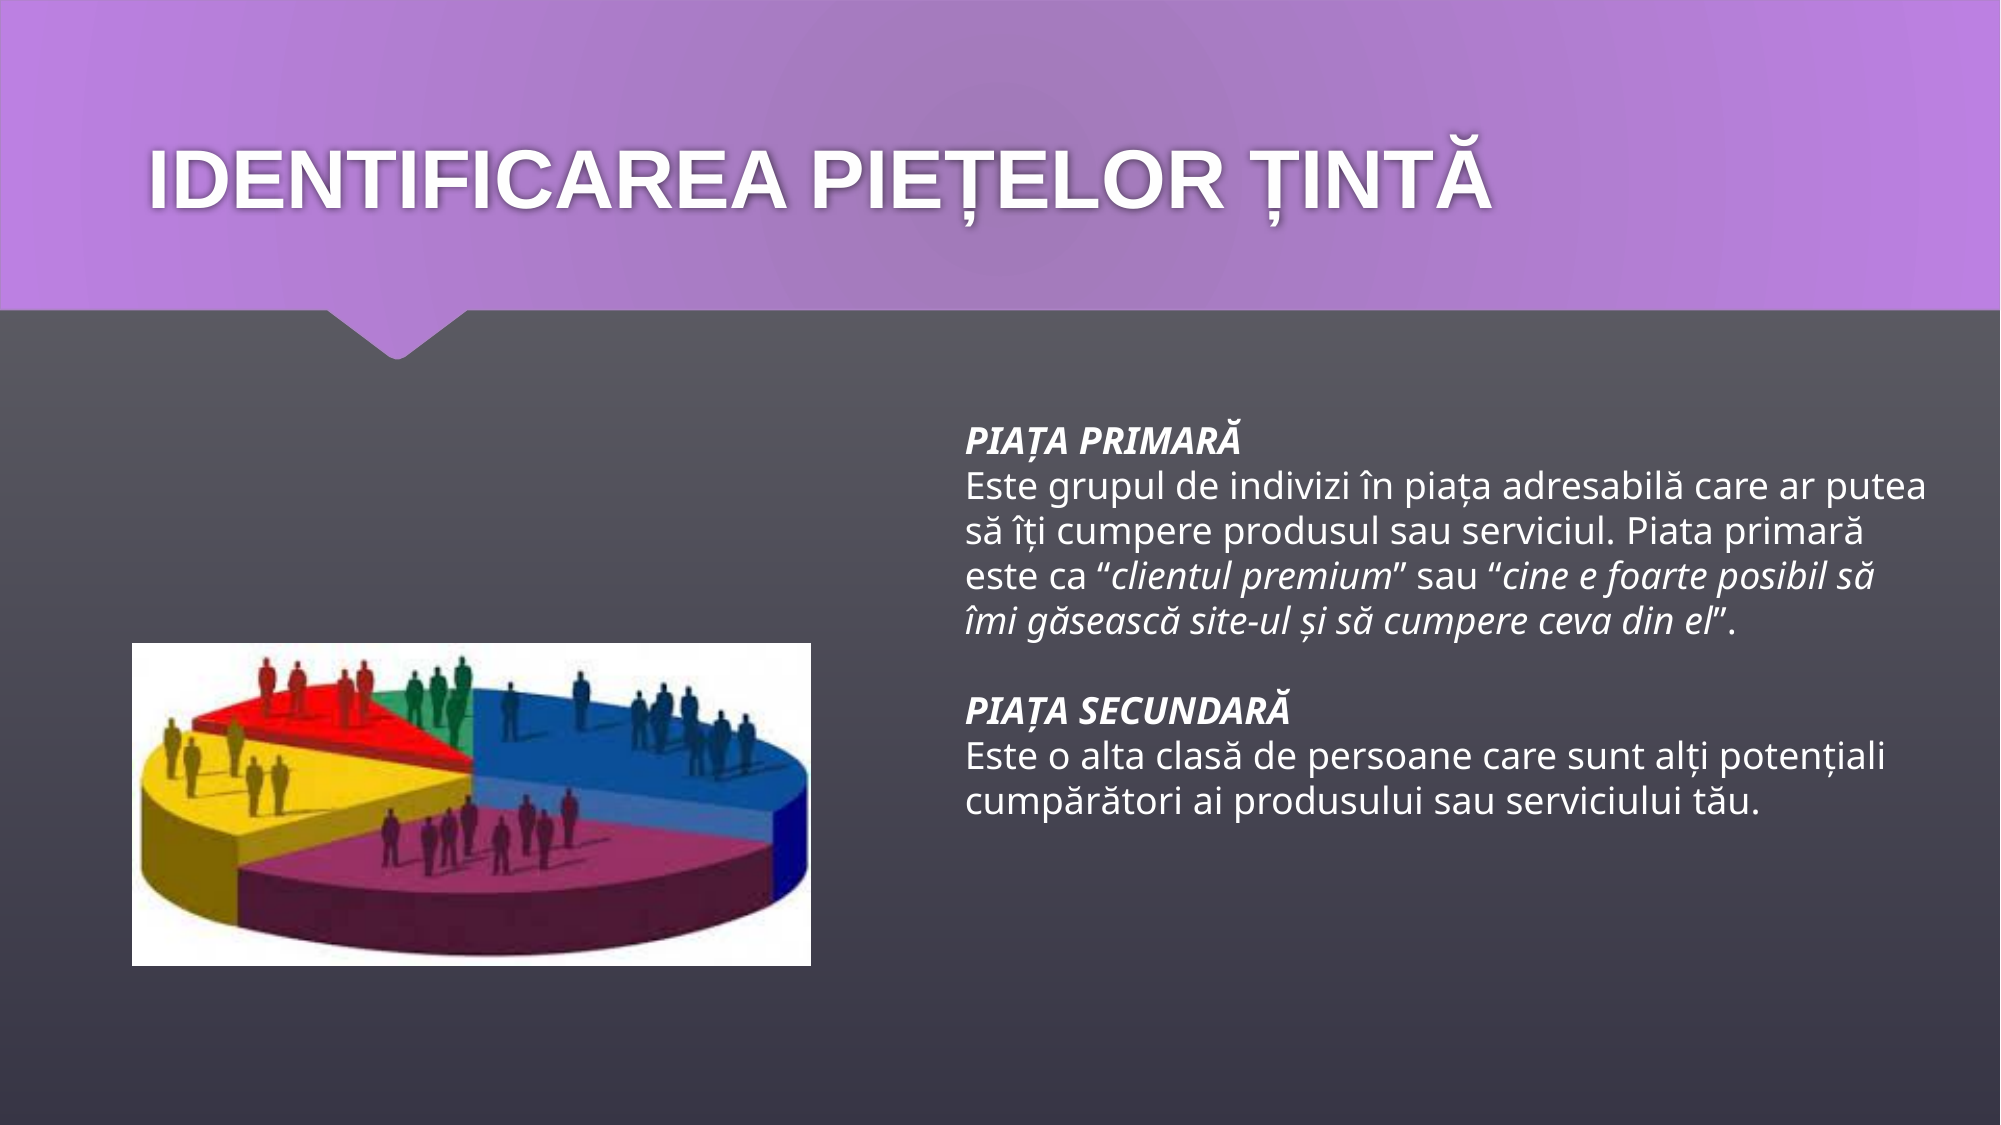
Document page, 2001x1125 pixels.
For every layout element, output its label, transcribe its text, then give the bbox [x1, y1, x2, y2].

text_box PIAțA PRIMARă Este grupul de indivizi în piața adresabilă care ar putea să îți cumpere produsul sau serviciul. Piata primară este ca “clientul premium” sau “cine e foarte posibil să îmi găsească site-ul și să cumpere ceva din el”. PIAțA SECUNDARă Este o alta clasă de persoane care sunt alți potențiali cumpărători ai produsului sau serviciului tău. [950, 409, 1950, 830]
picture [132, 643, 811, 967]
title IDENTIFICAREA PIEțELOR țintă [132, 73, 1868, 233]
